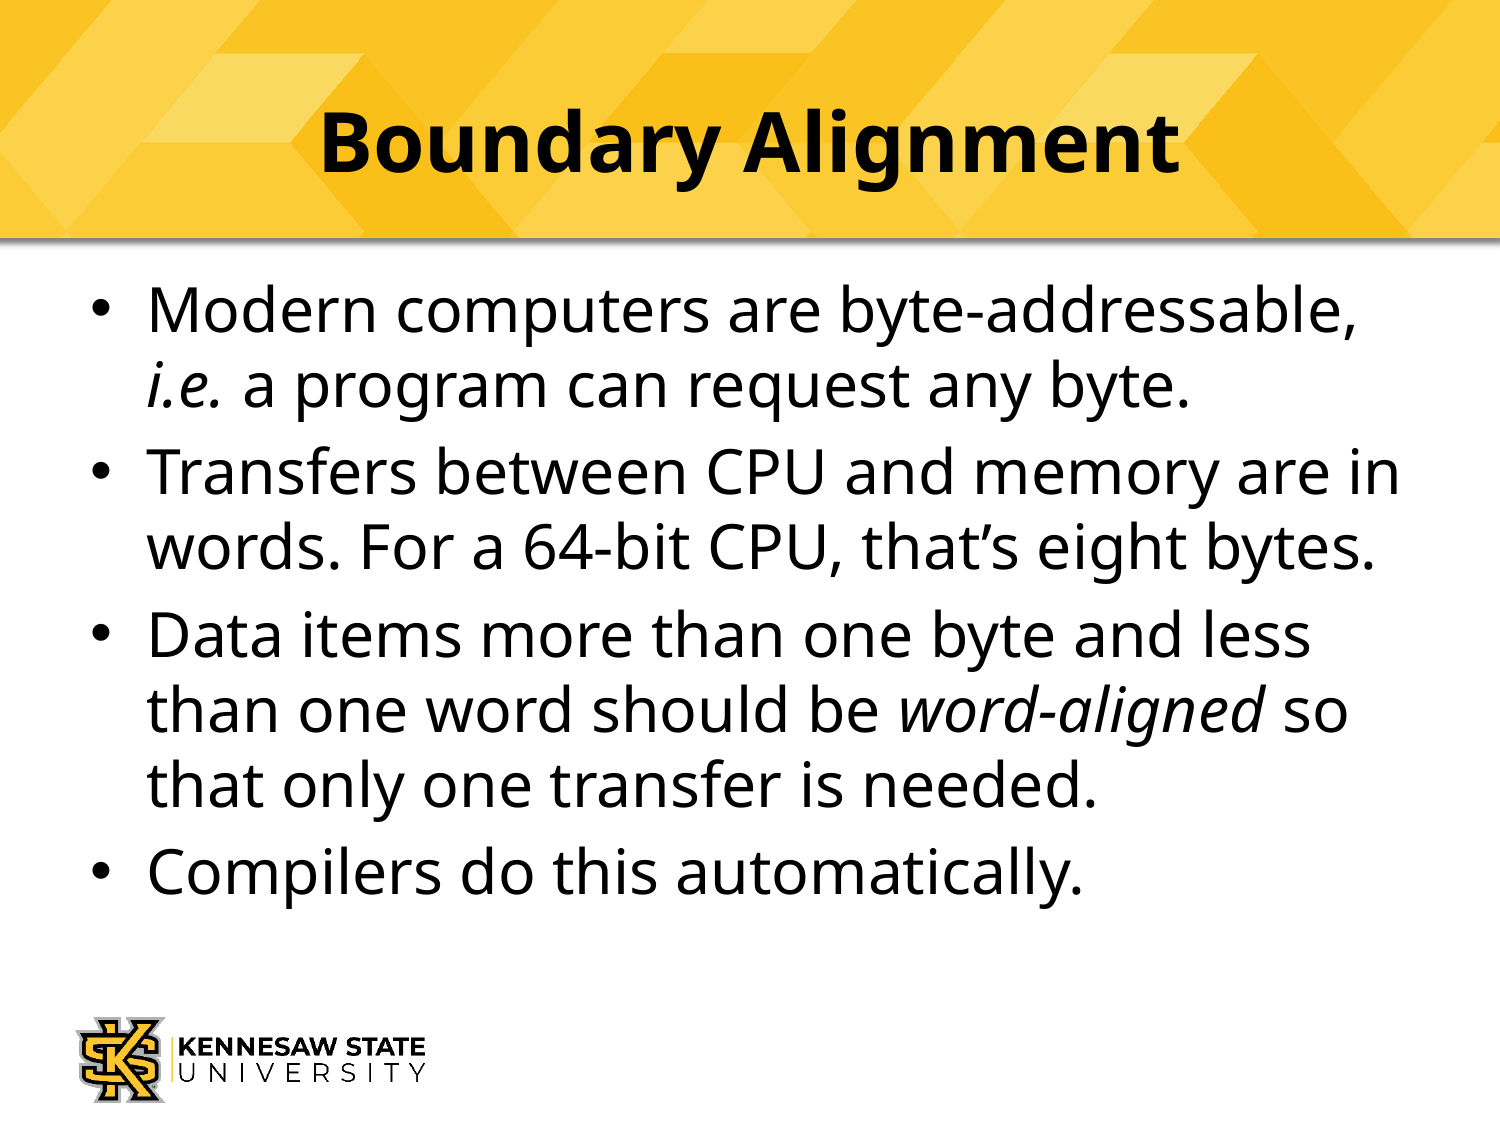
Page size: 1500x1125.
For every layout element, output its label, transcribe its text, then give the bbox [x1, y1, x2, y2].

picture [0, 0, 1500, 251]
picture [75, 1017, 425, 1103]
list Modern computers are byte-addressable, i.e. a program can request any byte. Transfers between CPU and memory are in words. For a 64-bit CPU, that’s eight bytes. Data items more than one byte and less than one word should be word-aligned so that only one transfer is needed. Compilers do this automatically. [75, 262, 1425, 1005]
title Boundary Alignment [75, 45, 1425, 233]
